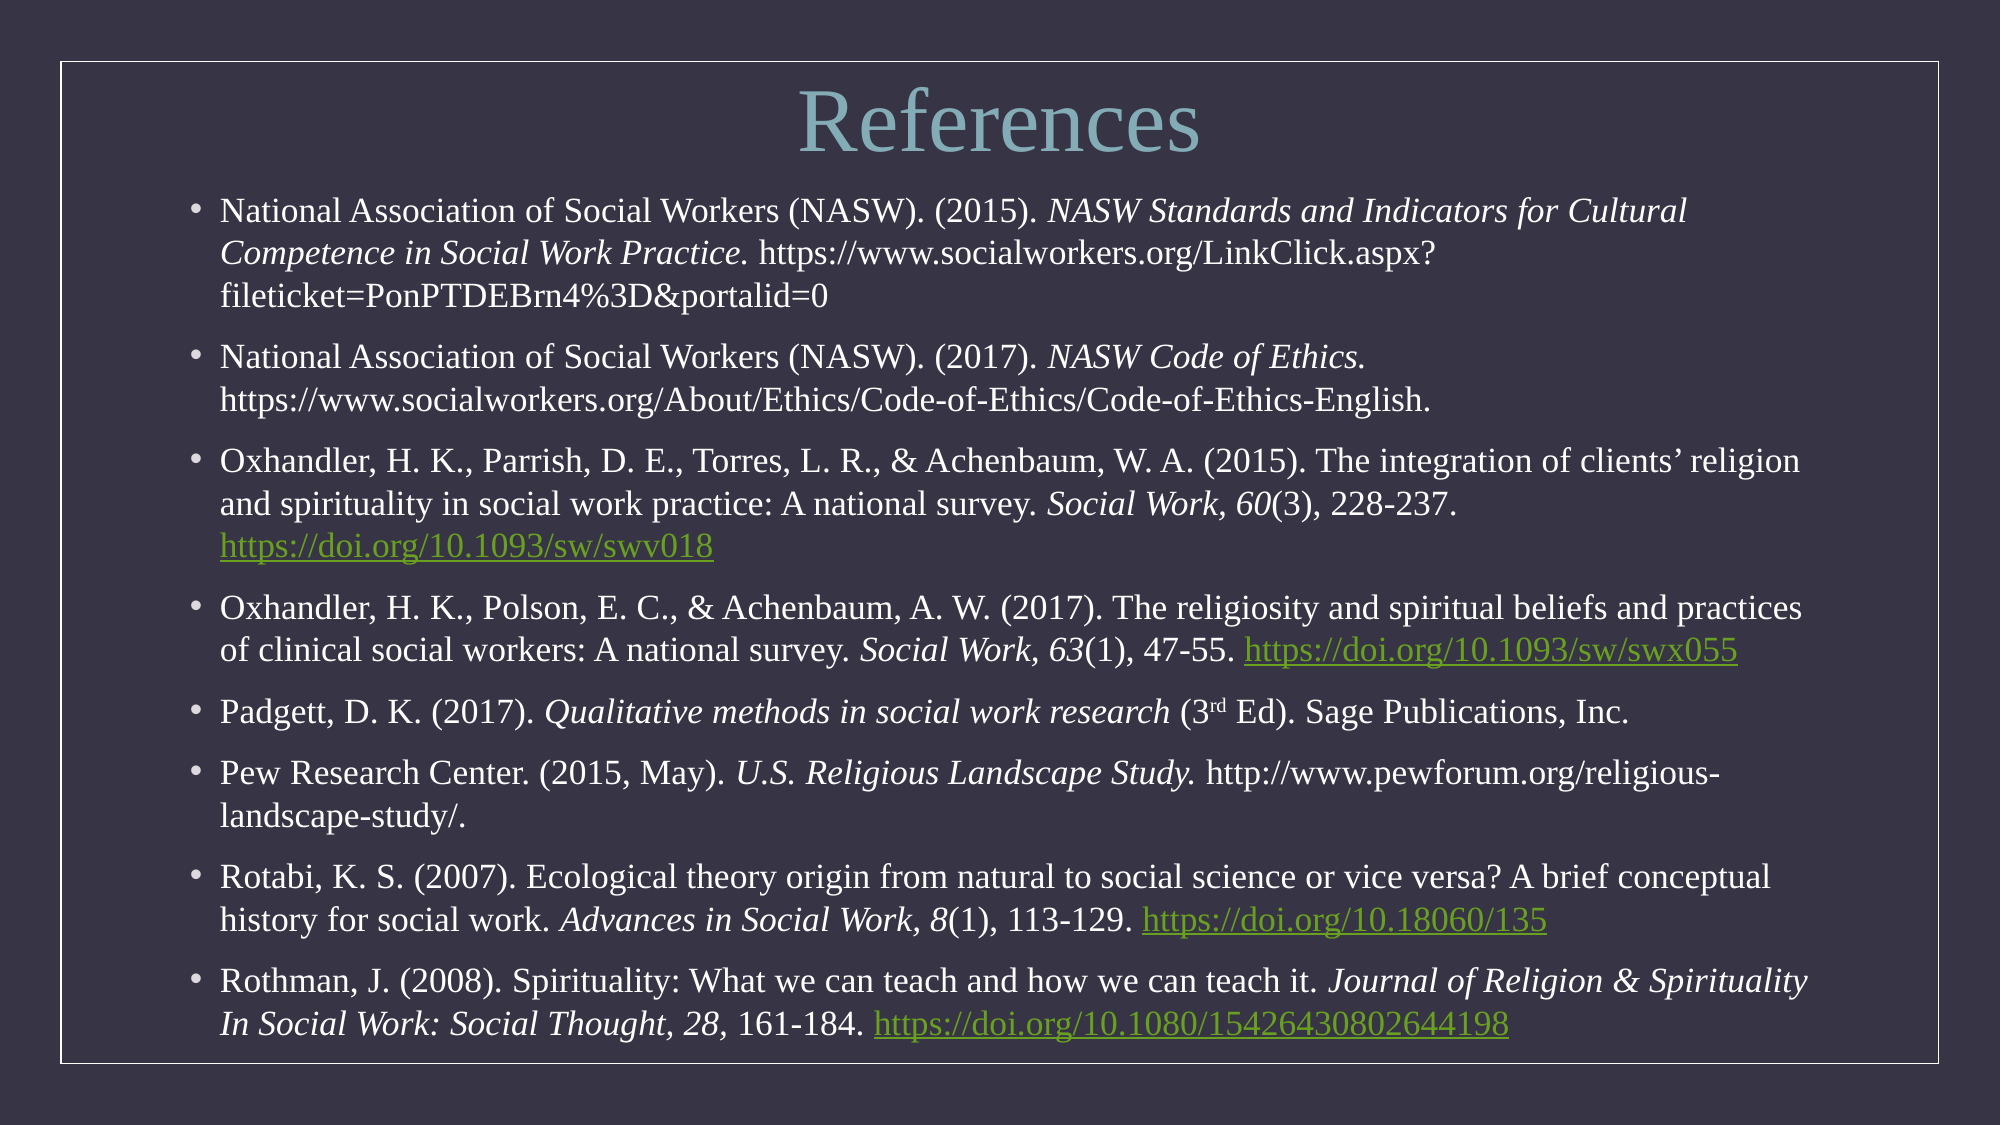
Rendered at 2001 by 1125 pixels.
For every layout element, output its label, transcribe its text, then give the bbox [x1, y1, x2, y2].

title References [174, 64, 1825, 179]
list National Association of Social Workers (NASW). (2015). NASW Standards and Indicators for Cultural Competence in Social Work Practice. https://www.socialworkers.org/LinkClick.aspx?fileticket=PonPTDEBrn4%3D&portalid=0 National Association of Social Workers (NASW). (2017). NASW Code of Ethics. https://www.socialworkers.org/About/Ethics/Code-of-Ethics/Code-of-Ethics-English. Oxhandler, H. K., Parrish, D. E., Torres, L. R., & Achenbaum, W. A. (2015). The integration of clients’ religion and spirituality in social work practice: A national survey. Social Work, 60(3), 228-237. https://doi.org/10.1093/sw/swv018 Oxhandler, H. K., Polson, E. C., & Achenbaum, A. W. (2017). The religiosity and spiritual beliefs and practices of clinical social workers: A national survey. Social Work, 63(1), 47-55. https://doi.org/10.1093/sw/swx055 Padgett, D. K. (2017). Qualitative methods in social work research (3rd Ed). Sage Publications, Inc. Pew Research Center. (2015, May). U.S. Religious Landscape Study. http://www.pewforum.org/religious-landscape-study/. Rotabi, K. S. (2007). Ecological theory origin from natural to social science or vice versa? A brief conceptual history for social work. Advances in Social Work, 8(1), 113-129. https://doi.org/10.18060/135 Rothman, J. (2008). Spirituality: What we can teach and how we can teach it. Journal of Religion & Spirituality In Social Work: Social Thought, 28, 161-184. https://doi.org/10.1080/15426430802644198 [174, 179, 1825, 1063]
